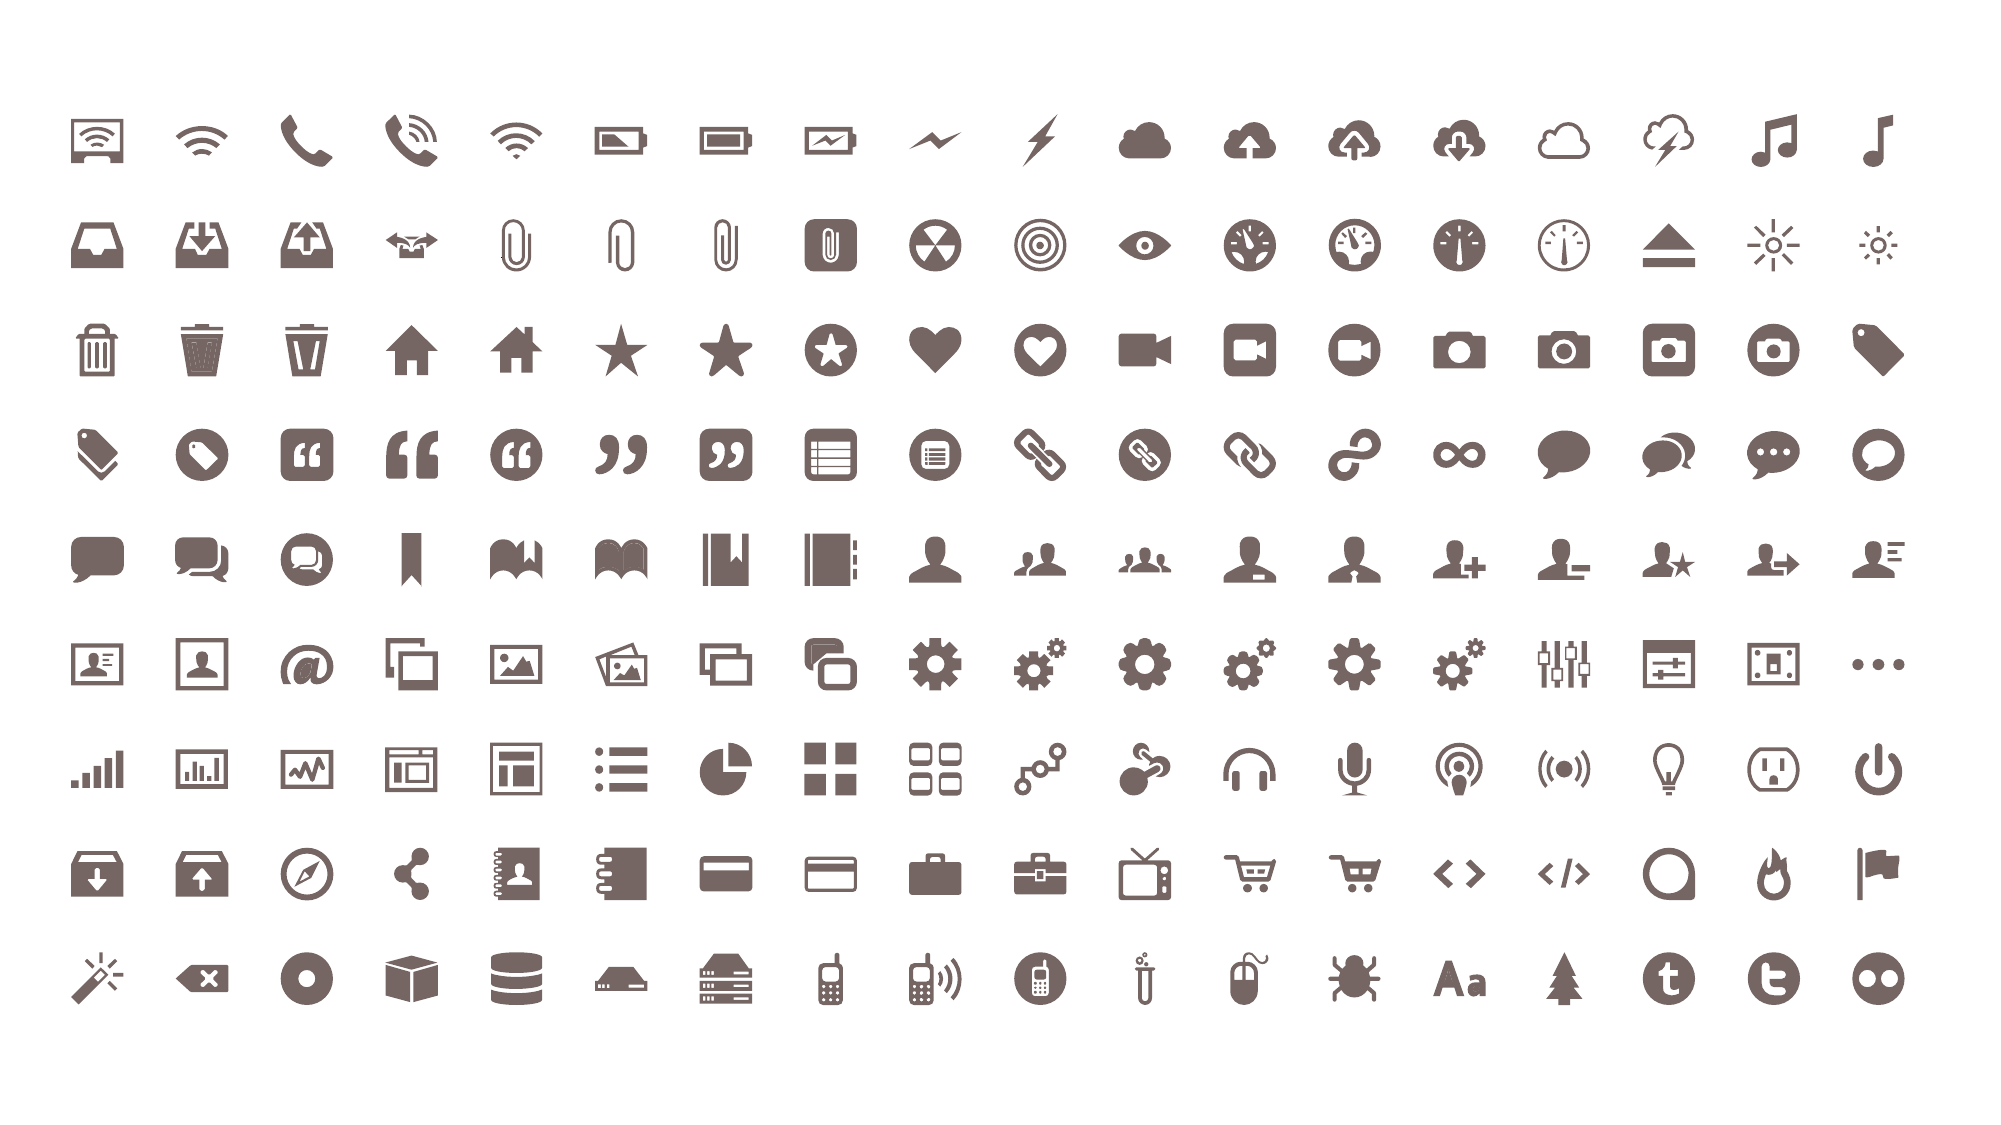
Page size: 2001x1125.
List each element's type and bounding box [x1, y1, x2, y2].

text_box [1223, 323, 1277, 377]
text_box [175, 749, 228, 789]
text_box [909, 132, 962, 150]
text_box [909, 638, 962, 691]
text_box [1580, 749, 1591, 788]
text_box [1118, 230, 1172, 261]
text_box [1857, 847, 1863, 901]
text_box [1014, 651, 1054, 691]
text_box [1754, 672, 1761, 679]
text_box [385, 747, 438, 793]
text_box [1014, 876, 1067, 895]
text_box [1765, 237, 1783, 254]
text_box [1433, 540, 1469, 579]
text_box [1433, 219, 1486, 272]
text_box [490, 428, 543, 481]
text_box [1118, 333, 1172, 367]
text_box [1328, 536, 1381, 583]
text_box [1230, 952, 1269, 1006]
text_box [1561, 238, 1568, 266]
text_box [595, 434, 620, 475]
text_box [1754, 649, 1761, 656]
text_box [280, 533, 333, 586]
text_box [1642, 542, 1674, 577]
text_box [1747, 543, 1784, 576]
text_box [1223, 122, 1277, 159]
text_box [1465, 638, 1486, 658]
text_box [1537, 430, 1591, 479]
text_box [413, 964, 438, 1003]
text_box [280, 222, 333, 269]
text_box [1328, 855, 1382, 882]
text_box [1433, 651, 1473, 691]
text_box [491, 952, 543, 973]
text_box [938, 772, 962, 796]
text_box [609, 747, 648, 756]
text_box [1347, 742, 1363, 778]
text_box [1551, 641, 1564, 688]
text_box [594, 126, 648, 155]
text_box [491, 973, 543, 989]
text_box [1141, 751, 1171, 778]
text_box [1433, 119, 1486, 157]
text_box [1134, 967, 1156, 1005]
text_box [75, 323, 119, 377]
text_box [1766, 344, 1781, 359]
text_box [192, 148, 212, 156]
text_box [1642, 440, 1682, 478]
text_box [853, 554, 857, 565]
text_box [1347, 883, 1357, 893]
text_box [385, 114, 438, 167]
text_box [1642, 952, 1696, 1006]
text_box [175, 638, 229, 691]
text_box [1453, 760, 1465, 772]
text_box [1451, 774, 1467, 796]
text_box [409, 131, 420, 142]
text_box [1118, 122, 1172, 159]
text_box [1029, 543, 1066, 576]
text_box [398, 651, 438, 691]
text_box [1027, 442, 1053, 468]
text_box [595, 966, 648, 991]
text_box [175, 964, 229, 993]
text_box [1361, 232, 1368, 238]
text_box [1047, 638, 1067, 658]
text_box [490, 539, 543, 580]
text_box [404, 236, 420, 240]
text_box [187, 339, 217, 371]
text_box [1855, 752, 1903, 796]
text_box [1642, 258, 1696, 268]
text_box [599, 543, 619, 569]
text_box [595, 783, 604, 792]
text_box [812, 533, 851, 586]
text_box [500, 653, 509, 663]
text_box [608, 219, 635, 272]
text_box [707, 134, 741, 147]
text_box [499, 765, 508, 787]
text_box [624, 544, 643, 569]
text_box [1341, 232, 1348, 238]
text_box [1766, 653, 1781, 675]
text_box [71, 780, 79, 788]
text_box [115, 750, 124, 788]
text_box [1781, 253, 1794, 265]
text_box [699, 953, 753, 978]
text_box [853, 568, 857, 580]
text_box [500, 656, 535, 676]
text_box [1448, 135, 1470, 162]
text_box [602, 134, 629, 147]
text_box [622, 434, 648, 475]
text_box [1780, 758, 1785, 771]
text_box [280, 749, 334, 789]
text_box [1661, 343, 1676, 359]
text_box [191, 342, 201, 368]
text_box [385, 638, 425, 678]
text_box [1021, 226, 1059, 264]
text_box [1643, 114, 1695, 150]
text_box [1572, 230, 1579, 237]
text_box [1571, 565, 1591, 572]
text_box [609, 765, 648, 774]
text_box [714, 219, 738, 272]
text_box [937, 971, 944, 987]
text_box [595, 747, 604, 756]
text_box [280, 847, 334, 901]
text_box [613, 664, 641, 681]
text_box [1433, 441, 1486, 468]
text_box [909, 742, 933, 766]
text_box [1865, 849, 1900, 879]
text_box [1747, 747, 1800, 792]
text_box [1464, 557, 1486, 579]
text_box [490, 644, 543, 684]
text_box [1259, 771, 1268, 791]
text_box [1013, 428, 1046, 460]
text_box [1014, 323, 1067, 377]
text_box [1747, 431, 1800, 480]
text_box [1014, 952, 1067, 1006]
text_box [385, 955, 438, 970]
text_box [1435, 742, 1483, 787]
text_box [1753, 225, 1766, 238]
text_box [285, 334, 328, 377]
text_box [84, 134, 110, 142]
text_box [1771, 219, 1775, 233]
text_box [490, 122, 543, 137]
text_box [175, 851, 229, 897]
text_box [1786, 672, 1793, 679]
text_box [493, 847, 540, 901]
text_box [394, 762, 402, 783]
text_box [699, 323, 753, 377]
text_box [1156, 553, 1172, 573]
text_box [1774, 552, 1800, 576]
text_box [1575, 862, 1591, 885]
text_box [1538, 749, 1548, 788]
text_box [104, 758, 113, 788]
text_box [175, 126, 228, 140]
text_box [1549, 230, 1556, 237]
text_box [595, 323, 648, 377]
text_box [1118, 847, 1172, 901]
text_box [950, 957, 962, 1001]
text_box [1852, 323, 1904, 377]
text_box [394, 847, 429, 901]
text_box [99, 952, 103, 964]
text_box [285, 324, 328, 331]
text_box [1433, 331, 1486, 369]
text_box [1328, 428, 1382, 481]
text_box [804, 742, 826, 765]
text_box [835, 773, 857, 796]
text_box [1257, 869, 1266, 874]
text_box [90, 142, 105, 148]
text_box [1028, 233, 1052, 257]
text_box [1874, 743, 1883, 776]
text_box [71, 222, 124, 269]
text_box [1786, 649, 1793, 656]
text_box [1118, 553, 1134, 573]
text_box [1328, 218, 1382, 272]
text_box [699, 980, 753, 991]
text_box [1886, 253, 1893, 260]
text_box [1574, 755, 1582, 782]
text_box [1465, 859, 1486, 889]
text_box [1786, 243, 1800, 247]
text_box [1232, 771, 1240, 791]
text_box [180, 324, 224, 331]
text_box [180, 334, 224, 377]
text_box [804, 638, 844, 671]
text_box [596, 847, 647, 901]
text_box [595, 765, 604, 774]
text_box [1223, 651, 1263, 691]
text_box [1243, 883, 1252, 893]
text_box [1747, 642, 1800, 686]
text_box [1747, 323, 1800, 377]
text_box [513, 765, 534, 787]
text_box [1747, 243, 1761, 247]
text_box [1852, 428, 1905, 481]
text_box [490, 742, 543, 796]
text_box [385, 964, 411, 1003]
text_box [1022, 114, 1058, 167]
text_box [385, 325, 438, 376]
text_box [1546, 755, 1555, 782]
text_box [280, 114, 333, 167]
text_box [1363, 883, 1373, 893]
text_box [184, 137, 220, 149]
text_box [71, 643, 124, 686]
text_box [280, 952, 333, 1006]
text_box [804, 533, 810, 586]
text_box [1642, 847, 1696, 901]
text_box [1642, 323, 1696, 377]
text_box [188, 545, 229, 583]
text_box [1662, 786, 1676, 791]
text_box [595, 642, 648, 687]
text_box [103, 342, 107, 369]
text_box [412, 232, 438, 248]
text_box [199, 765, 204, 781]
text_box [186, 651, 218, 678]
text_box [909, 772, 933, 796]
text_box [804, 773, 826, 796]
text_box [1014, 552, 1033, 576]
text_box [1556, 343, 1573, 360]
text_box [79, 126, 115, 137]
text_box [938, 742, 962, 766]
text_box [1537, 122, 1591, 159]
text_box [853, 540, 857, 551]
text_box [1338, 757, 1372, 796]
text_box [1132, 742, 1150, 760]
text_box [909, 326, 962, 374]
text_box [1555, 760, 1573, 778]
text_box [113, 972, 124, 977]
text_box [928, 457, 946, 461]
text_box [909, 536, 962, 583]
text_box [1864, 230, 1871, 238]
text_box [1014, 852, 1067, 874]
text_box [1130, 547, 1160, 573]
text_box [1537, 219, 1591, 272]
text_box [1467, 974, 1486, 997]
text_box [499, 751, 534, 761]
text_box [1655, 131, 1679, 167]
text_box [1887, 550, 1898, 554]
text_box [107, 958, 118, 969]
text_box [909, 219, 962, 272]
text_box [1852, 658, 1864, 671]
text_box [1141, 241, 1149, 250]
text_box [1036, 241, 1044, 250]
text_box [512, 154, 521, 160]
text_box [1887, 542, 1905, 546]
text_box [1670, 552, 1696, 578]
text_box [1652, 657, 1686, 669]
text_box [71, 851, 124, 897]
text_box [1256, 638, 1277, 658]
text_box [1565, 641, 1577, 688]
text_box [928, 448, 946, 452]
text_box [1642, 640, 1696, 689]
text_box [71, 118, 124, 164]
text_box [1893, 658, 1905, 671]
text_box [1014, 218, 1067, 272]
text_box [1328, 955, 1381, 1002]
text_box [1887, 558, 1902, 562]
text_box [501, 219, 532, 272]
text_box [1560, 858, 1573, 888]
text_box [1328, 323, 1381, 377]
text_box [699, 856, 753, 892]
text_box [699, 993, 753, 1004]
text_box [1757, 847, 1791, 901]
text_box [1118, 428, 1172, 481]
text_box [1870, 237, 1887, 254]
text_box [702, 533, 709, 586]
text_box [1852, 541, 1895, 578]
text_box [401, 533, 422, 586]
text_box [818, 952, 843, 1006]
text_box [1246, 869, 1254, 874]
text_box [1347, 228, 1359, 250]
text_box [699, 643, 753, 686]
text_box [185, 771, 190, 781]
text_box [1118, 638, 1172, 691]
text_box [1660, 432, 1696, 469]
text_box [1223, 536, 1277, 583]
text_box [1034, 449, 1067, 482]
text_box [405, 762, 430, 783]
text_box [409, 123, 429, 142]
text_box [699, 748, 747, 796]
text_box [1433, 960, 1465, 997]
text_box [1863, 114, 1894, 167]
text_box [804, 219, 857, 272]
text_box [280, 428, 334, 481]
text_box [95, 342, 99, 369]
text_box [399, 245, 424, 259]
text_box [1433, 859, 1454, 889]
text_box [699, 126, 753, 155]
text_box [175, 537, 218, 575]
text_box [1328, 120, 1381, 157]
text_box [416, 430, 438, 479]
text_box [699, 428, 753, 481]
text_box [1578, 641, 1591, 688]
text_box [1537, 862, 1554, 885]
text_box [1537, 641, 1551, 688]
text_box [175, 222, 229, 269]
text_box [294, 860, 320, 887]
text_box [1537, 538, 1585, 580]
text_box [909, 853, 962, 895]
text_box [595, 539, 648, 580]
text_box [1119, 765, 1161, 796]
text_box [909, 952, 934, 1006]
text_box [728, 742, 753, 767]
text_box [1240, 443, 1276, 479]
text_box [1852, 952, 1905, 1006]
text_box [1223, 219, 1277, 272]
text_box [1751, 114, 1797, 167]
text_box [107, 980, 118, 991]
text_box [1036, 871, 1044, 880]
text_box [1328, 638, 1381, 691]
text_box [497, 133, 535, 145]
text_box [804, 126, 857, 155]
text_box [409, 114, 437, 142]
text_box [1223, 432, 1259, 468]
text_box [1872, 658, 1885, 671]
text_box [909, 428, 962, 481]
text_box [280, 644, 334, 685]
text_box [1652, 669, 1686, 680]
text_box [87, 342, 91, 369]
text_box [189, 222, 216, 252]
text_box [817, 657, 857, 691]
text_box [1771, 258, 1775, 272]
text_box [1014, 742, 1067, 796]
text_box [1781, 225, 1794, 238]
text_box [1653, 743, 1685, 786]
text_box [804, 428, 857, 481]
text_box [505, 143, 528, 152]
text_box [1546, 952, 1583, 1006]
text_box [613, 662, 621, 670]
text_box [491, 989, 543, 1006]
text_box [77, 428, 118, 470]
text_box [490, 326, 543, 373]
text_box [77, 451, 118, 481]
text_box [1444, 751, 1475, 777]
text_box [1886, 230, 1893, 238]
text_box [804, 323, 857, 377]
text_box [1864, 253, 1871, 260]
text_box [71, 536, 124, 583]
text_box [293, 222, 320, 252]
text_box [835, 742, 857, 765]
text_box [1223, 855, 1277, 882]
text_box [1034, 969, 1047, 980]
text_box [804, 856, 857, 892]
text_box [385, 232, 411, 248]
text_box [1259, 883, 1268, 893]
text_box [301, 664, 311, 677]
text_box [812, 134, 846, 146]
text_box [80, 652, 107, 677]
text_box [1769, 775, 1778, 785]
text_box [192, 761, 197, 781]
text_box [288, 756, 325, 782]
text_box [1753, 253, 1766, 265]
text_box [93, 765, 102, 788]
text_box [1537, 331, 1591, 369]
text_box [71, 967, 109, 1005]
text_box [710, 533, 749, 586]
text_box [1446, 971, 1451, 981]
text_box [203, 342, 212, 368]
text_box [214, 757, 219, 781]
text_box [812, 645, 837, 664]
text_box [1135, 956, 1144, 965]
text_box [1762, 758, 1767, 771]
text_box [84, 958, 95, 969]
text_box [1747, 952, 1801, 1006]
text_box [82, 772, 90, 788]
text_box [175, 428, 229, 481]
text_box [1223, 747, 1276, 781]
text_box [609, 783, 648, 792]
text_box [1343, 135, 1366, 161]
text_box [1642, 223, 1696, 250]
text_box [944, 964, 953, 994]
text_box [386, 430, 408, 479]
